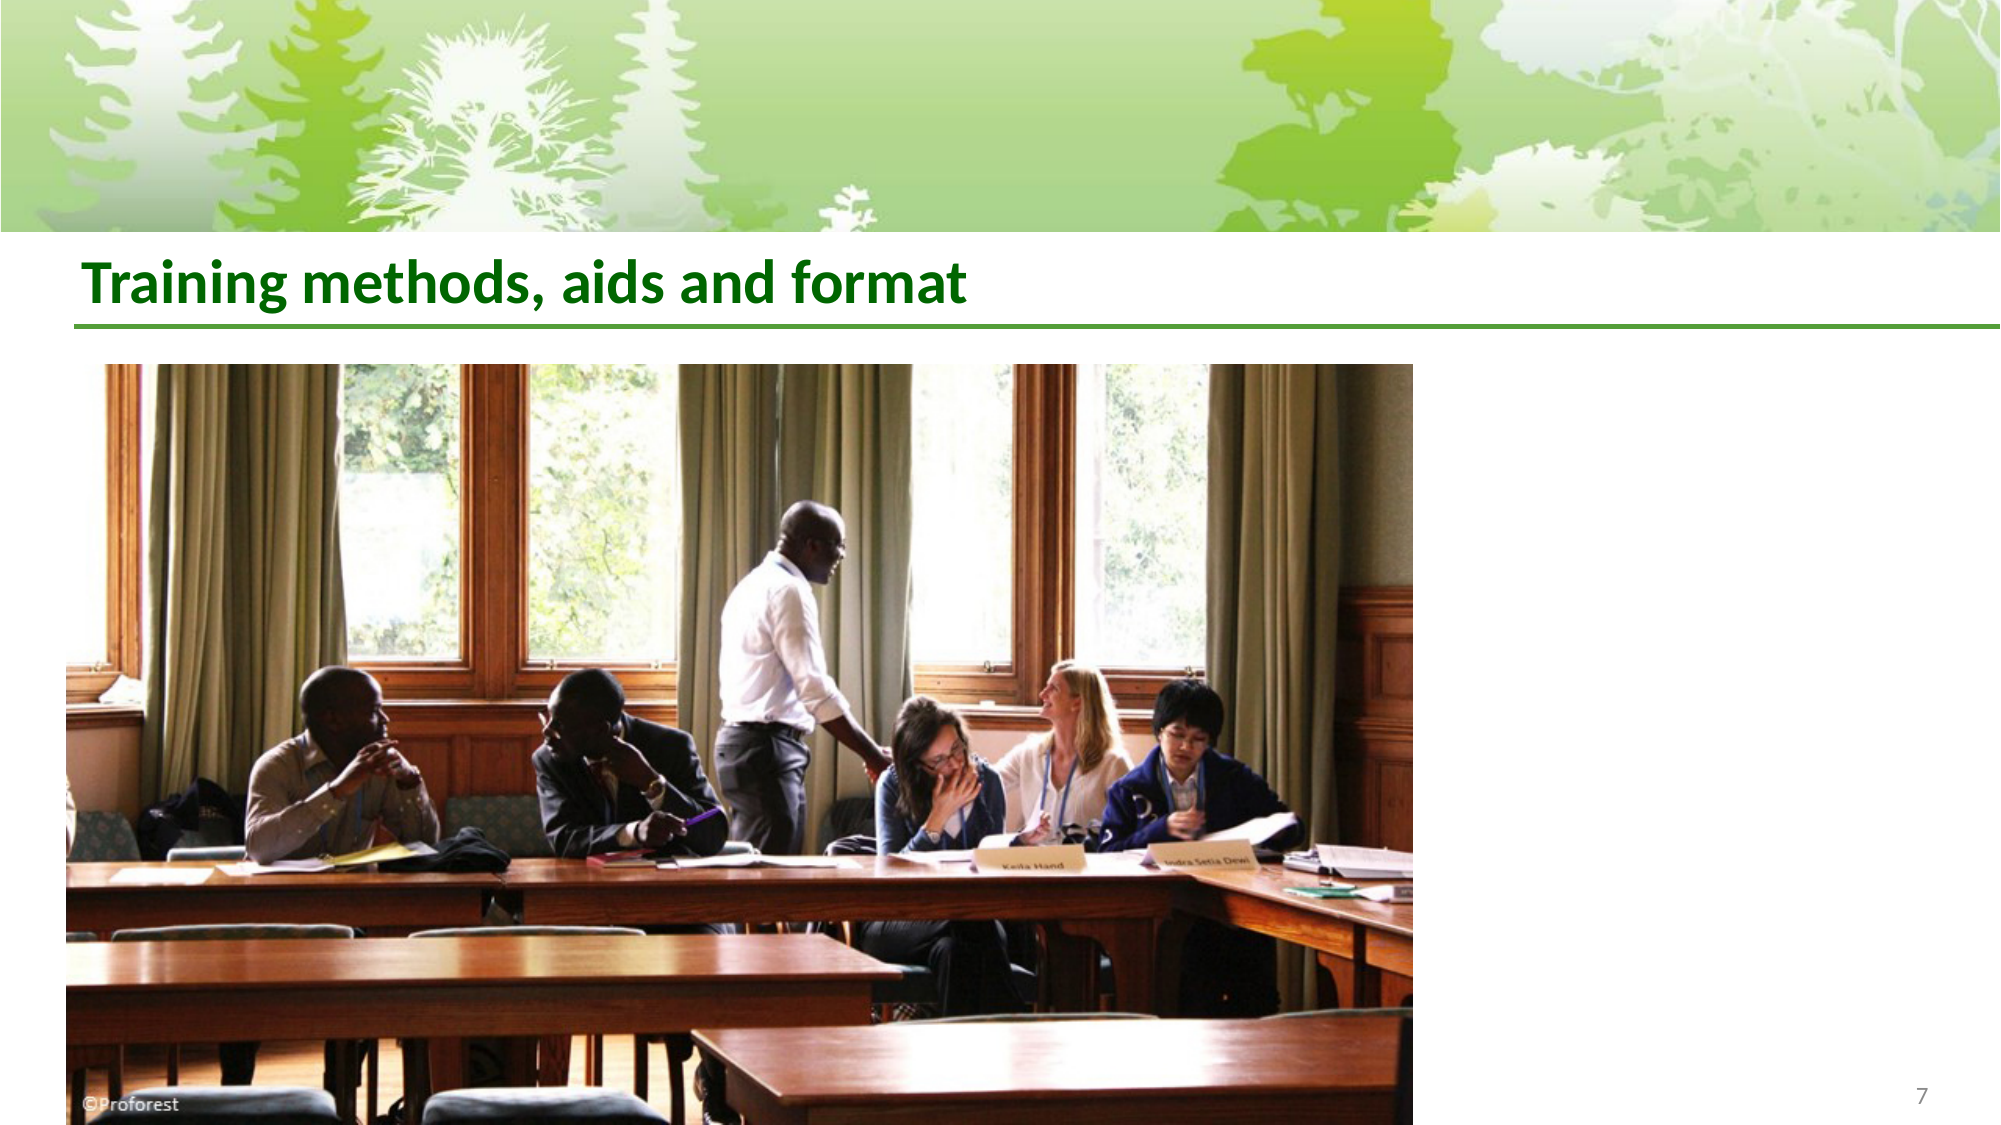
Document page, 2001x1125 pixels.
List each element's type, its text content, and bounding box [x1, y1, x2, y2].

picture [0, 0, 2000, 232]
slide_number 7 [1493, 1065, 1944, 1125]
picture [66, 364, 1413, 1125]
title Training methods, aids and format [66, 224, 1342, 325]
